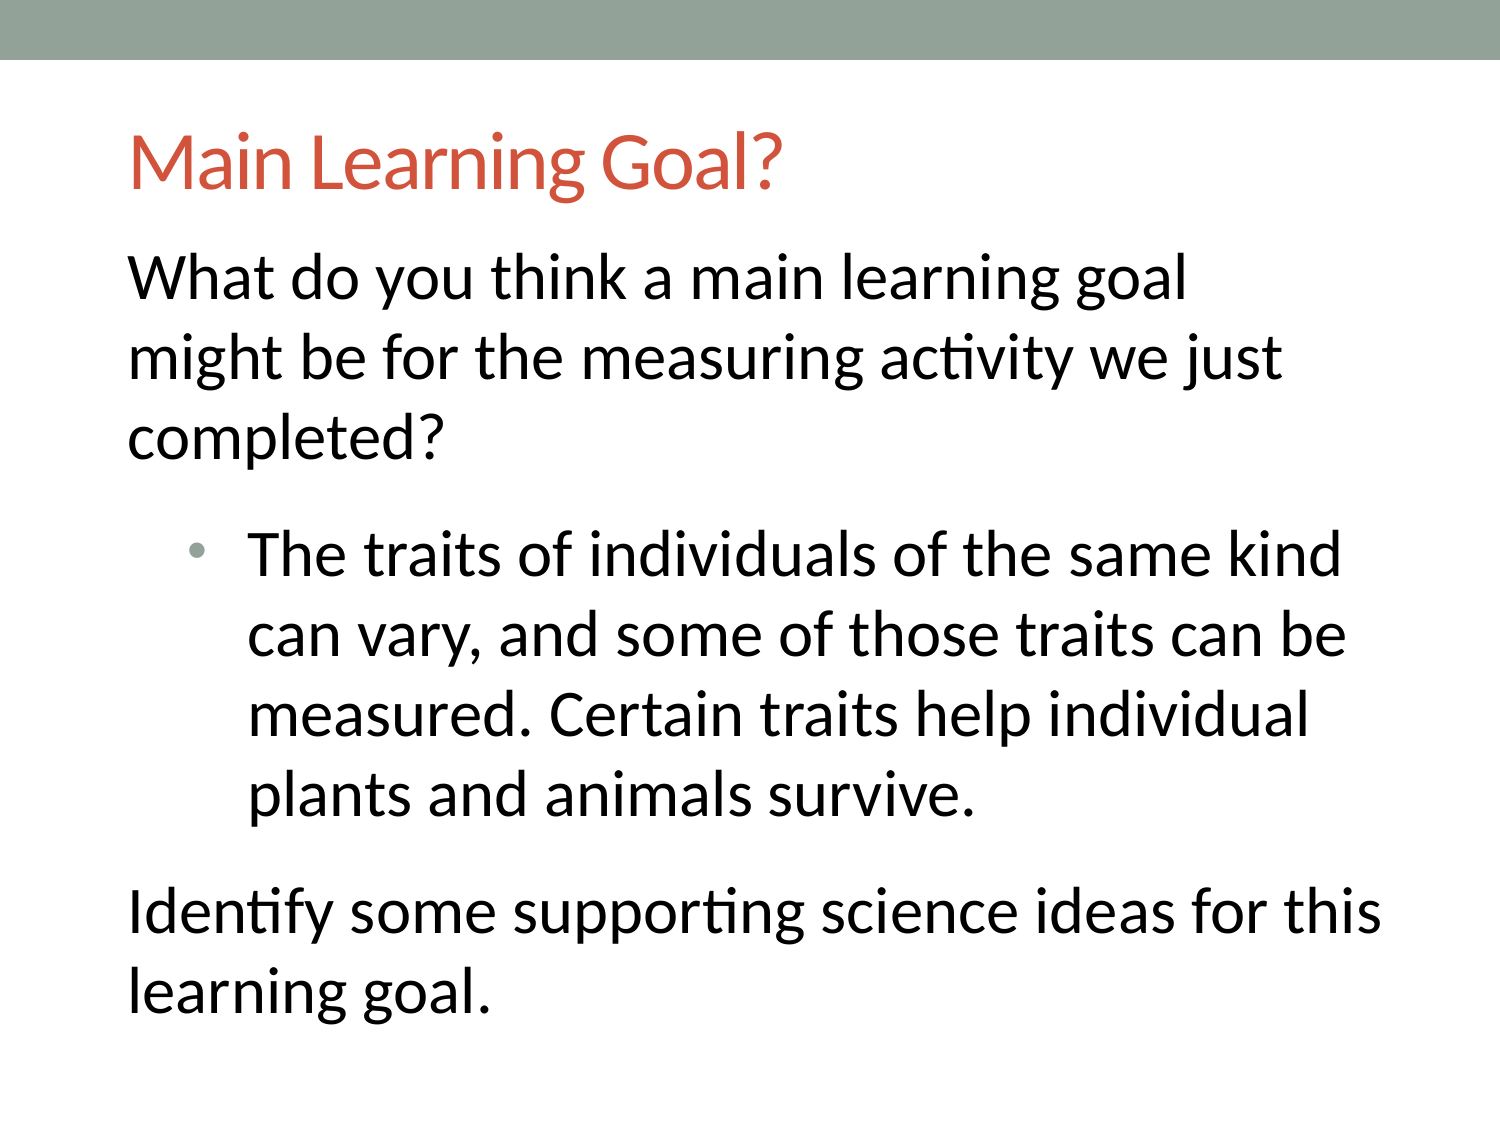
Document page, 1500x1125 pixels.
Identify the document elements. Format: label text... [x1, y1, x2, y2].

title Main Learning Goal? [112, 75, 1425, 224]
list What do you think a main learning goal might be for the measuring activity we just completed? The traits of individuals of the same kind can vary, and some of those traits can be measured. Certain traits help individual plants and animals survive. Identify some supporting science ideas for this learning goal. [112, 224, 1425, 1025]
